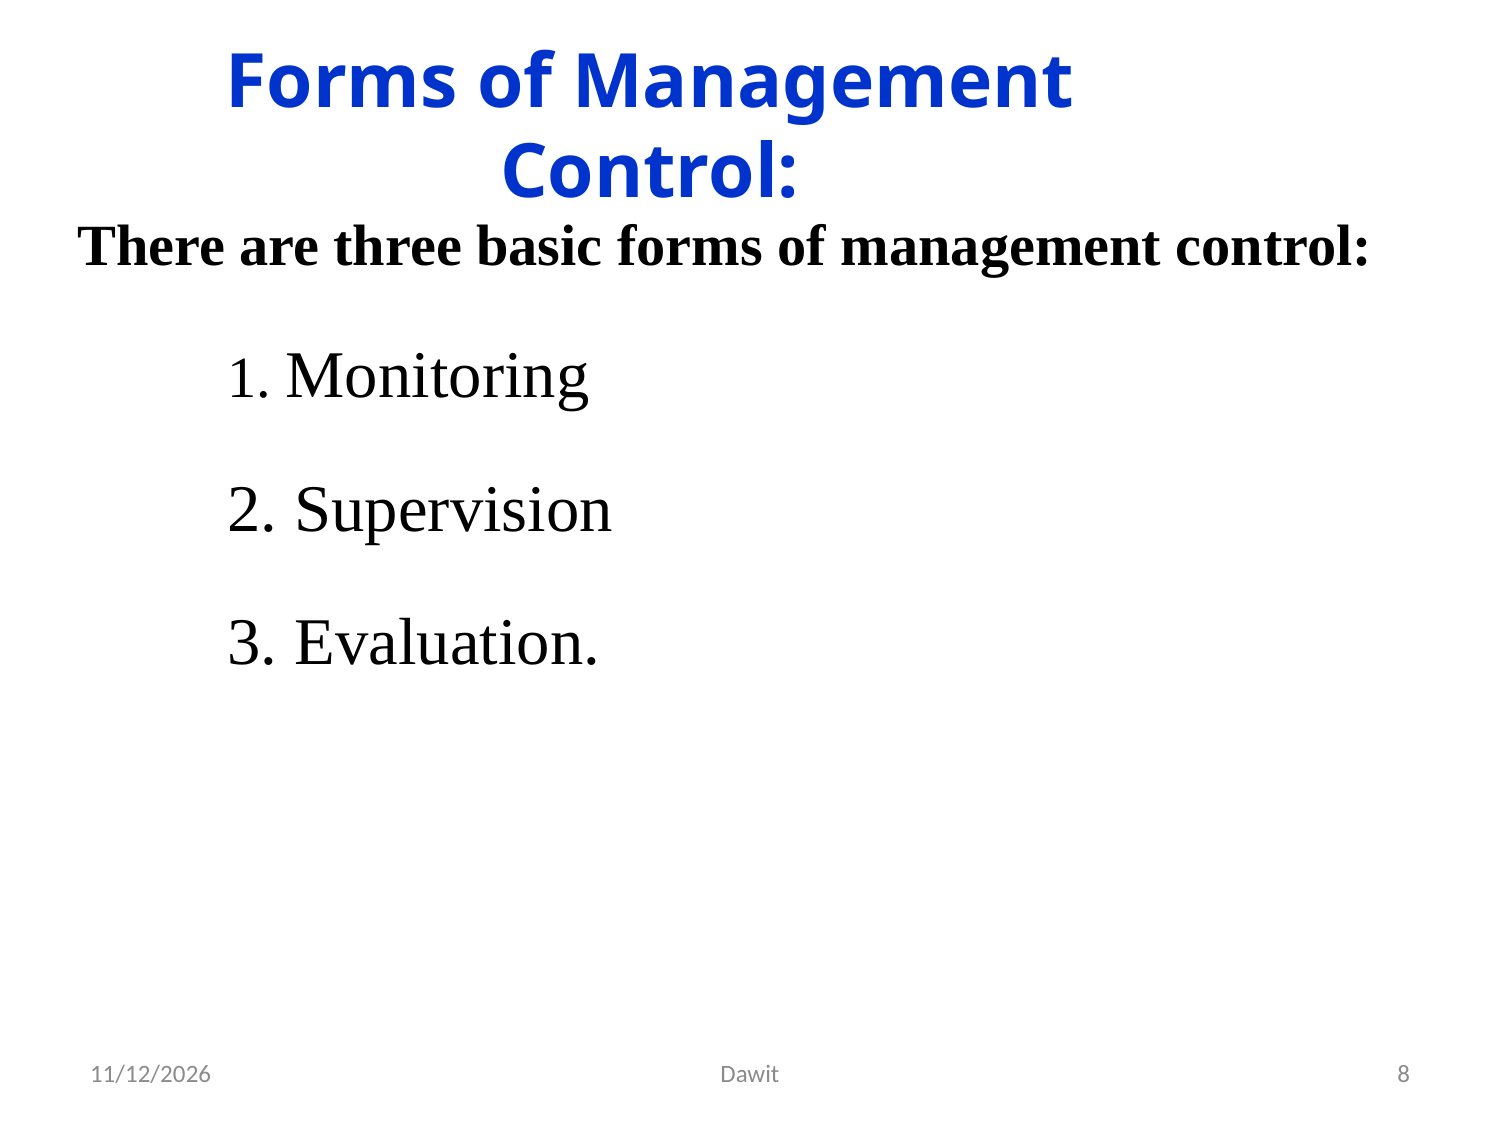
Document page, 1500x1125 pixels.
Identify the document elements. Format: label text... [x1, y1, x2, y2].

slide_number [75, 1042, 425, 1103]
title Forms of Management Control: [112, 75, 1188, 171]
slide_number 8 [1074, 1042, 1425, 1103]
list There are three basic forms of management control: 1. Monitoring 2. Supervision 3. Evaluation. [62, 200, 1438, 943]
footer Dawit [512, 1042, 988, 1103]
